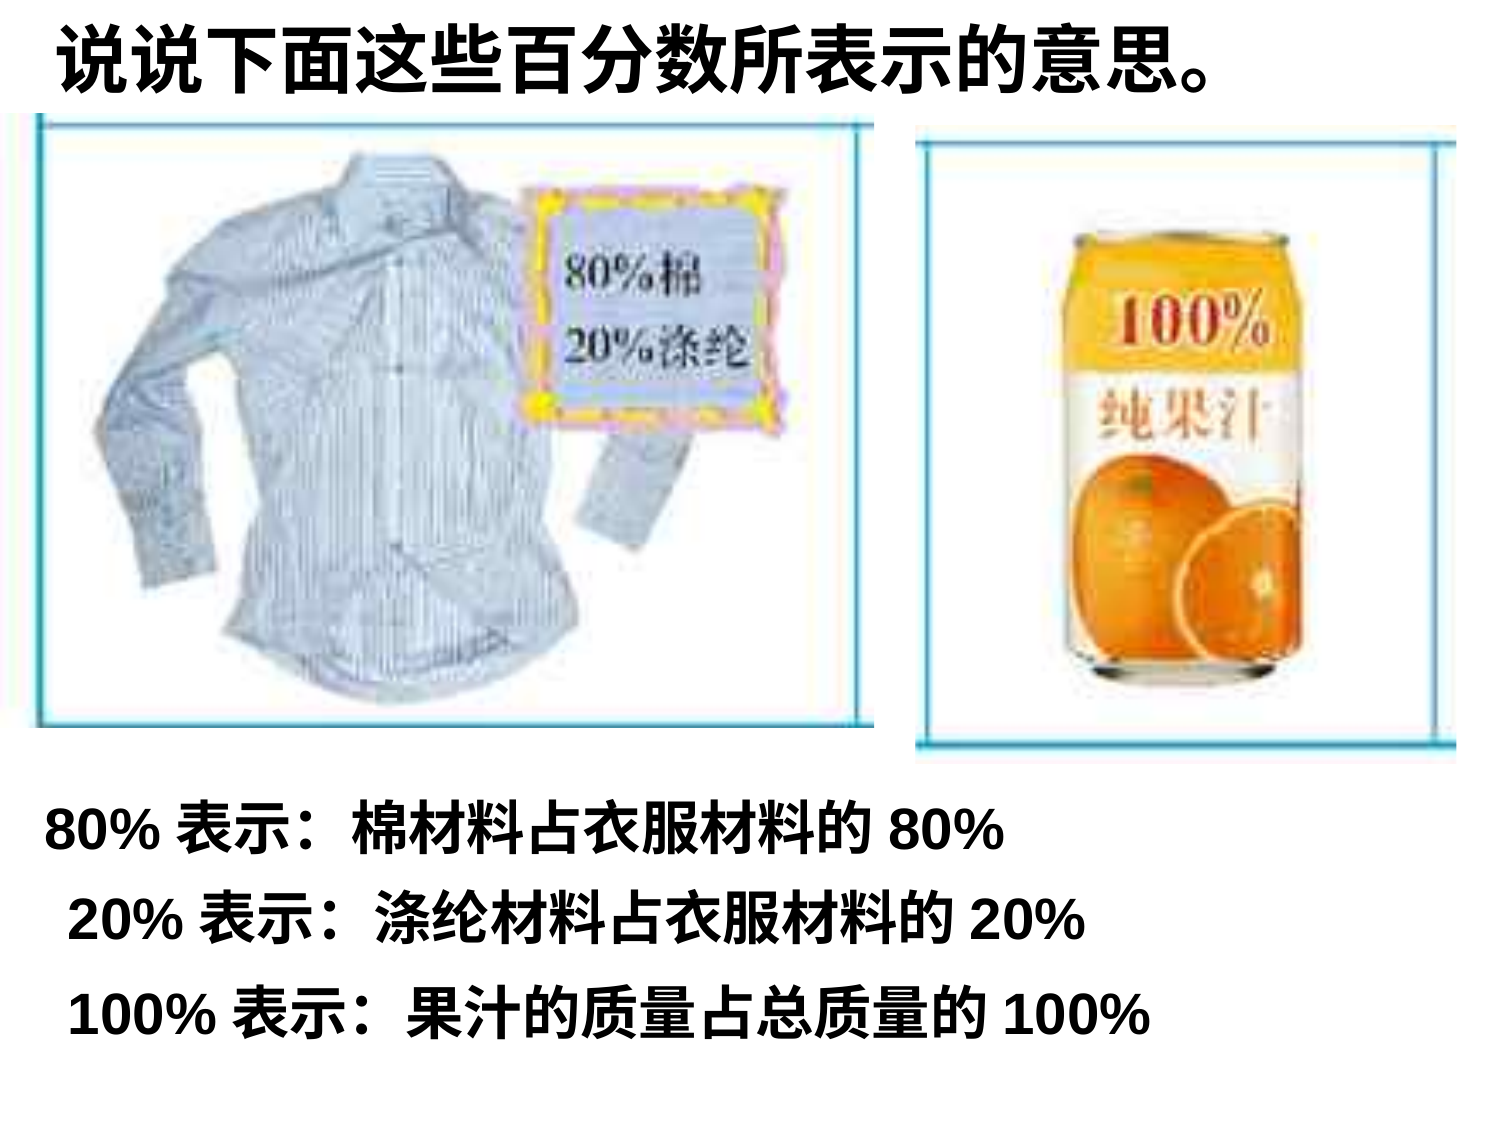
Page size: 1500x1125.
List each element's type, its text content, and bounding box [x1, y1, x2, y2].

text_box 20%表示：涤纶材料占衣服材料的20% [53, 873, 1365, 959]
picture [915, 125, 1457, 764]
picture [0, 113, 875, 729]
text_box 100%表示：果汁的质量占总质量的100% [53, 968, 1317, 1054]
text_box 说说下面这些百分数所表示的意思。 [40, 5, 1270, 110]
text_box 80%表示：棉材料占衣服材料的80% [29, 783, 1020, 869]
